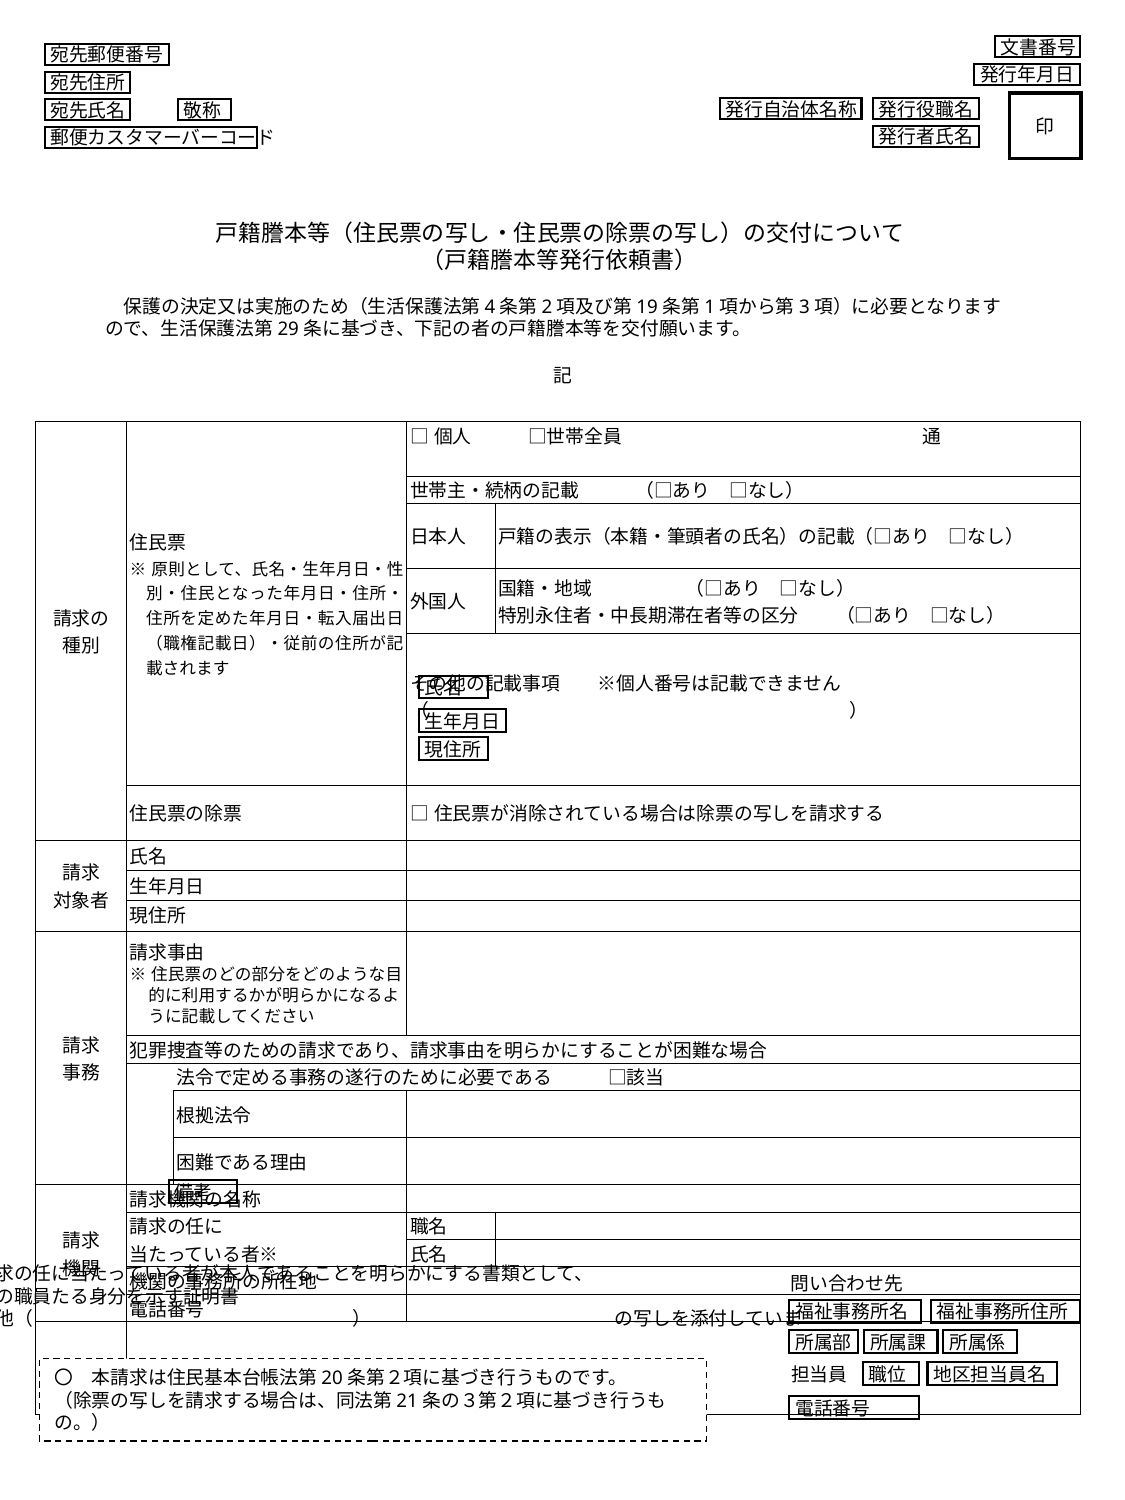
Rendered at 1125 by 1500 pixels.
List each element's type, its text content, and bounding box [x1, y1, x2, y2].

table_cell 戸籍の表示（本籍・筆頭者の氏名）の記載（□あり □なし） [496, 504, 1080, 568]
text_box 生年月日 [417, 708, 508, 734]
table_cell 請求機関の名称 [127, 1185, 406, 1212]
table_cell [127, 1348, 775, 1414]
table_cell 外国人 [407, 569, 495, 633]
table_cell 国籍・地域 （□あり □なし） 特別永住者・中長期滞在者等の区分 （□あり □なし） [496, 569, 1080, 633]
text_box 戸籍謄本等（住民票の写し・住民票の除票の写し）の交付について （戸籍謄本等発行依頼書） [87, 211, 1033, 281]
table_cell 請求の任に 当たっている者※ [127, 1213, 406, 1265]
table_cell 世帯主・続柄の記載 （□あり □なし） [407, 477, 1080, 503]
table_cell 現住所 [127, 901, 406, 931]
table_cell 困難である理由 [174, 1138, 406, 1184]
text_box 備考 [167, 1179, 239, 1205]
text_box 記 [90, 356, 1035, 394]
table_cell [407, 841, 1080, 870]
text_box 現住所 [417, 736, 489, 762]
table_cell 生年月日 [127, 871, 406, 900]
table_cell [127, 1064, 173, 1184]
table_cell [407, 1091, 1080, 1137]
table_header 請求の 種別 [36, 422, 126, 840]
table_cell [407, 932, 1080, 1035]
table_cell 日本人 [407, 504, 495, 568]
text_box ※ 請求の任に当たっている者が本人であることを明らかにする書類として、 □機関の職員たる身分を示す証明書 □その他（ ） の写しを添付しています。 [0, 1265, 775, 1348]
table_cell 住民票の除票 [127, 786, 406, 840]
table_header □個人 □世帯全員 通 [407, 422, 1080, 476]
text_box 〇 本請求は住民基本台帳法第20条第２項に基づき行うものです。 （除票の写しを請求する場合は、同法第21条の３第２項に基づき行うもの。） [39, 1358, 707, 1442]
table_cell 根拠法令 [174, 1091, 406, 1137]
table_cell 氏名 [407, 1240, 495, 1265]
table_cell [496, 1213, 1080, 1239]
table_cell 犯罪捜査等のための請求であり、請求事由を明らかにすることが困難な場合 [127, 1036, 1080, 1063]
table_cell その他の記載事項 ※個人番号は記載できません （ ） [407, 634, 1080, 785]
table_cell [407, 901, 1080, 931]
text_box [44, 43, 258, 149]
table_cell 備考 [36, 1348, 126, 1414]
table_cell [496, 1240, 1080, 1265]
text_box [719, 92, 1082, 159]
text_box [973, 35, 1081, 86]
table_cell 請求事由 ※住民票のどの部分をどのような目的に利用するかが明らかになるように記載してください [127, 932, 406, 1035]
table_cell 職名 [407, 1213, 495, 1239]
text_box 保護の決定又は実施のため（生活保護法第4条第2項及び第19条第1項から第3項）に必要となりますので、生活保護法第29条に基づき、下記の者の戸籍謄本等を交付願います。 [90, 286, 1035, 347]
table_cell 請求 対象者 [36, 841, 126, 931]
table_cell □住民票が消除されている場合は除票の写しを請求する [407, 786, 1080, 840]
table_cell 氏名 [127, 841, 406, 870]
table_cell 請求 事務 [36, 932, 126, 1184]
table_cell 法令で定める事務の遂行のために必要である □該当 [173, 1064, 1080, 1090]
text_box 氏名 [417, 674, 489, 700]
table_cell 請求 機関 [36, 1185, 126, 1265]
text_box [775, 1263, 1081, 1420]
table_cell [407, 871, 1080, 900]
table_cell [407, 1138, 1080, 1184]
table_header 住民票 ※原則として、氏名・生年月日・性別・住民となった年月日・住所・住所を定めた年月日・転入届出日（職権記載日）・従前の住所が記載されます [127, 422, 406, 785]
table_cell [407, 1185, 1080, 1212]
